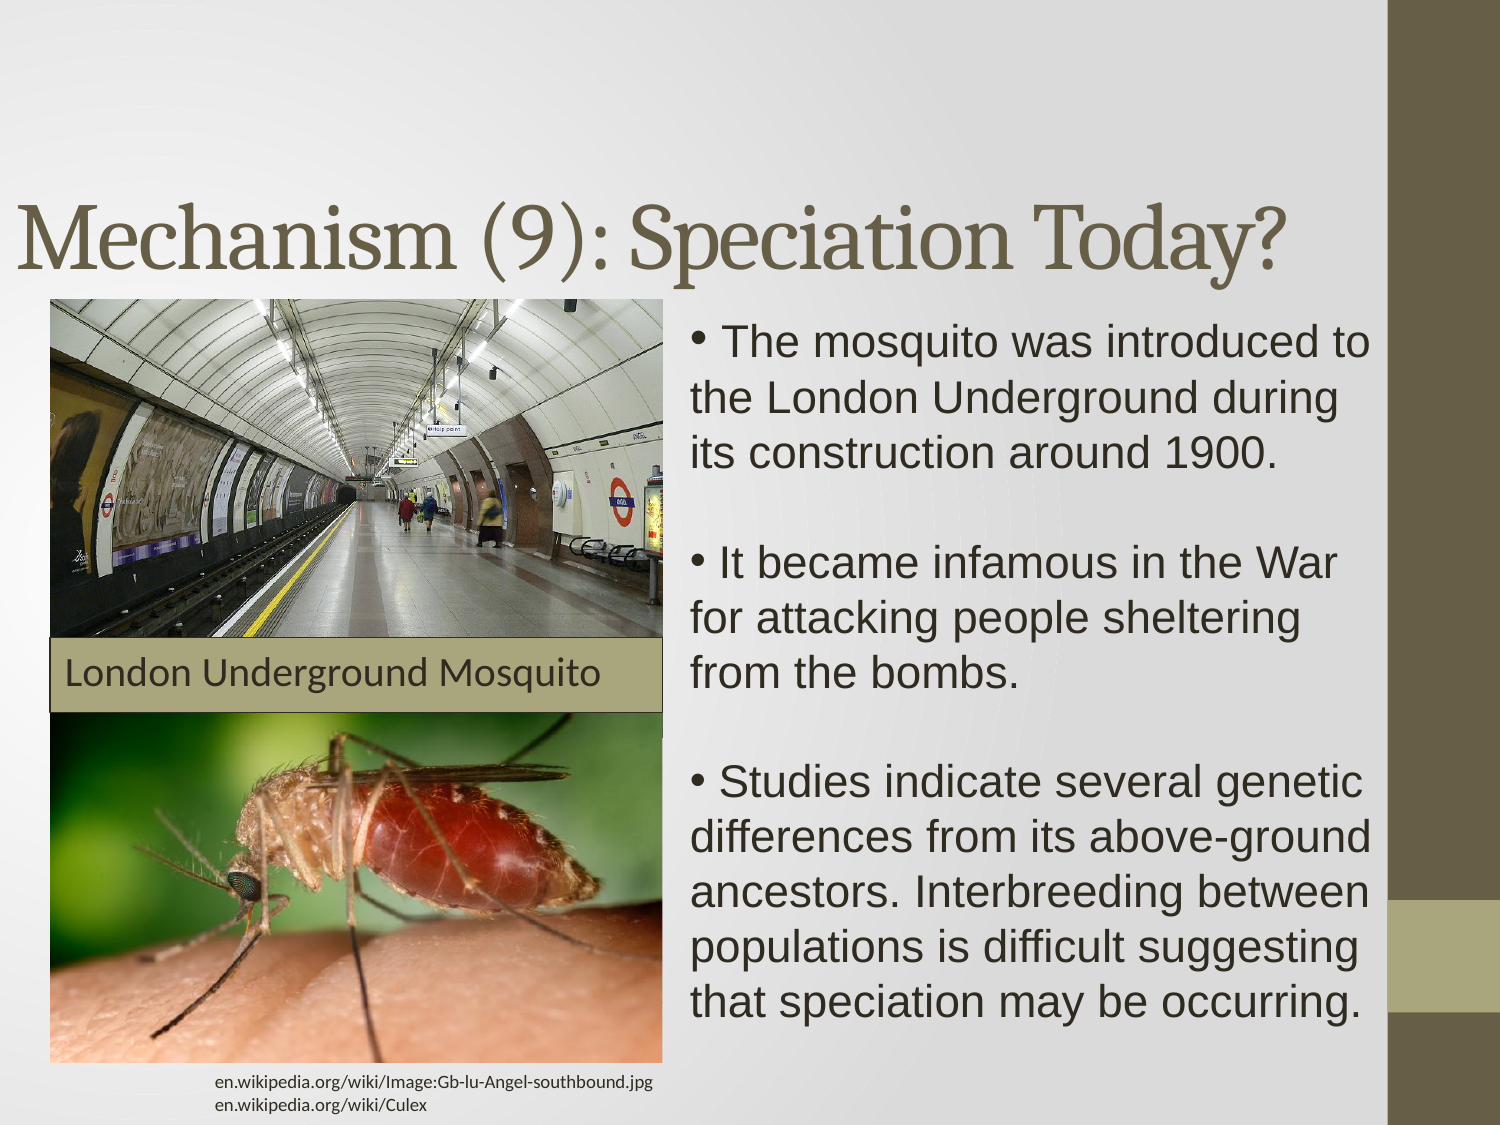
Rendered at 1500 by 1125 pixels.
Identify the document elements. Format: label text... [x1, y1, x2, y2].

title Mechanism (9): Speciation Today? [0, 137, 1500, 325]
text_box The mosquito was introduced to the London Underground during its construction around 1900. It became infamous in the War for attacking people sheltering from the bombs. Studies indicate several genetic differences from its above-ground ancestors. Interbreeding between populations is difficult suggesting that speciation may be occurring. [675, 299, 1388, 1095]
text_box en.wikipedia.org/wiki/Image:Gb-lu-Angel-southbound.jpg en.wikipedia.org/wiki/Culex [199, 1062, 950, 1123]
picture [49, 299, 663, 1063]
